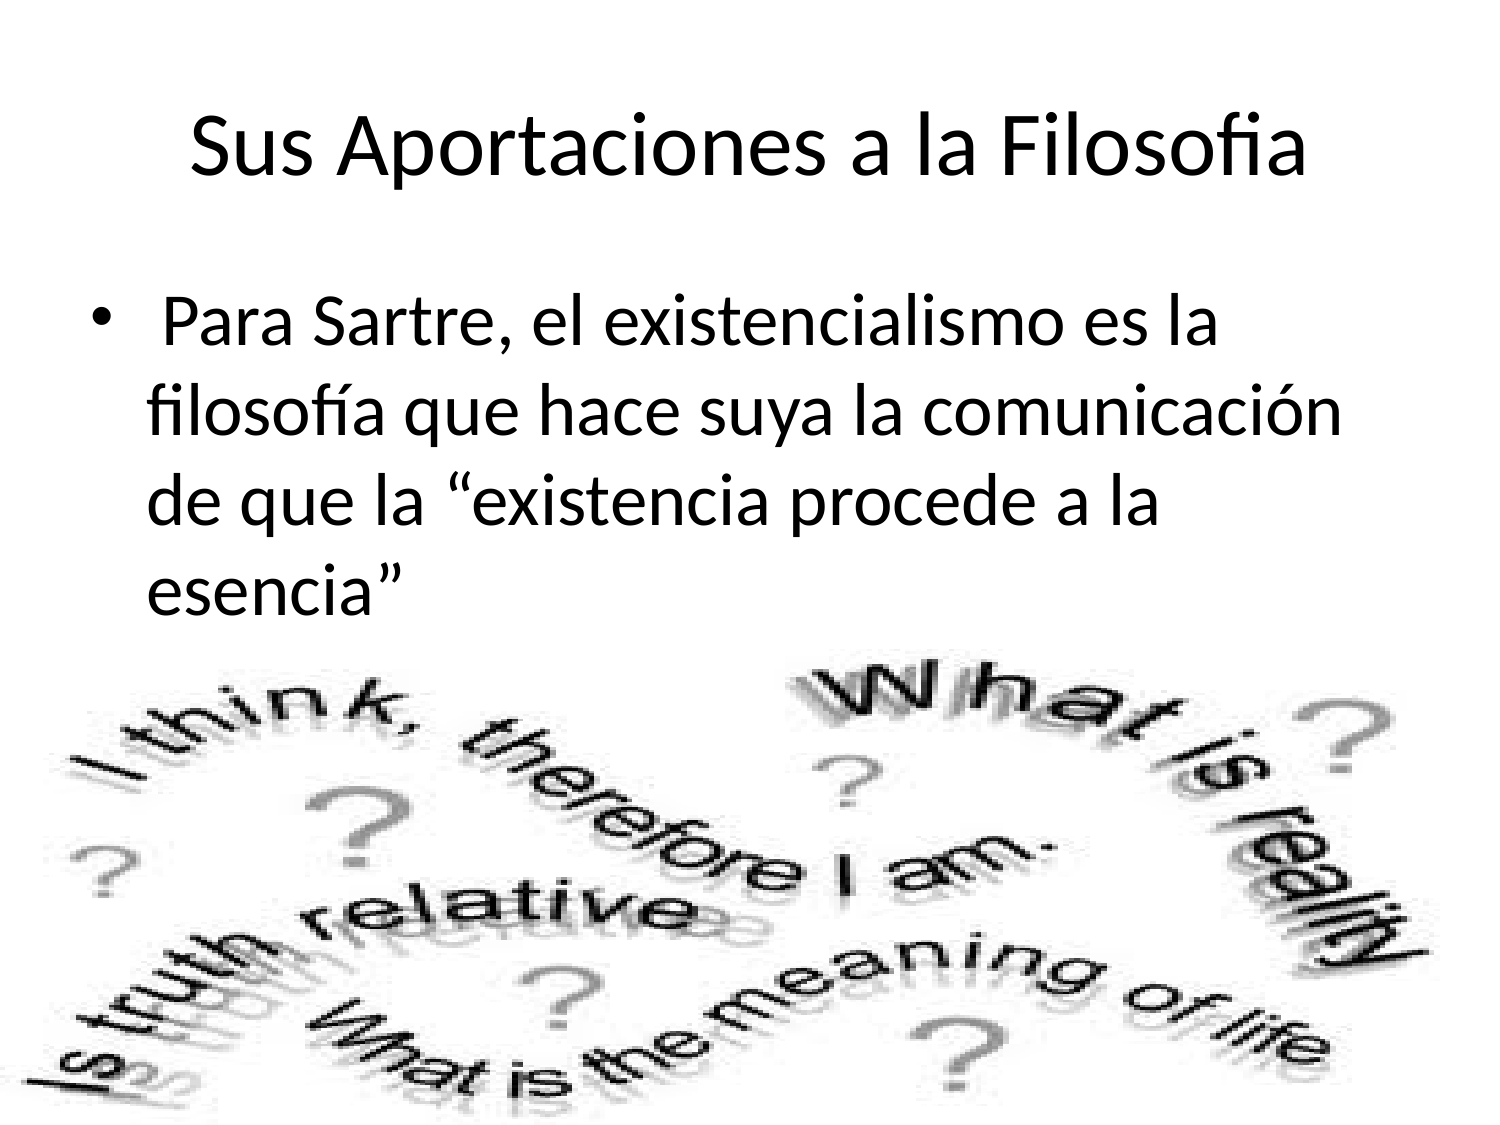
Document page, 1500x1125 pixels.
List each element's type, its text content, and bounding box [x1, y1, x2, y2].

title Sus Aportaciones a la Filosofia [75, 45, 1425, 233]
list Para Sartre, el existencialismo es la filosofía que hace suya la comunicación de que la “existencia procede a la esencia” [75, 262, 1425, 648]
picture [0, 649, 1500, 1125]
